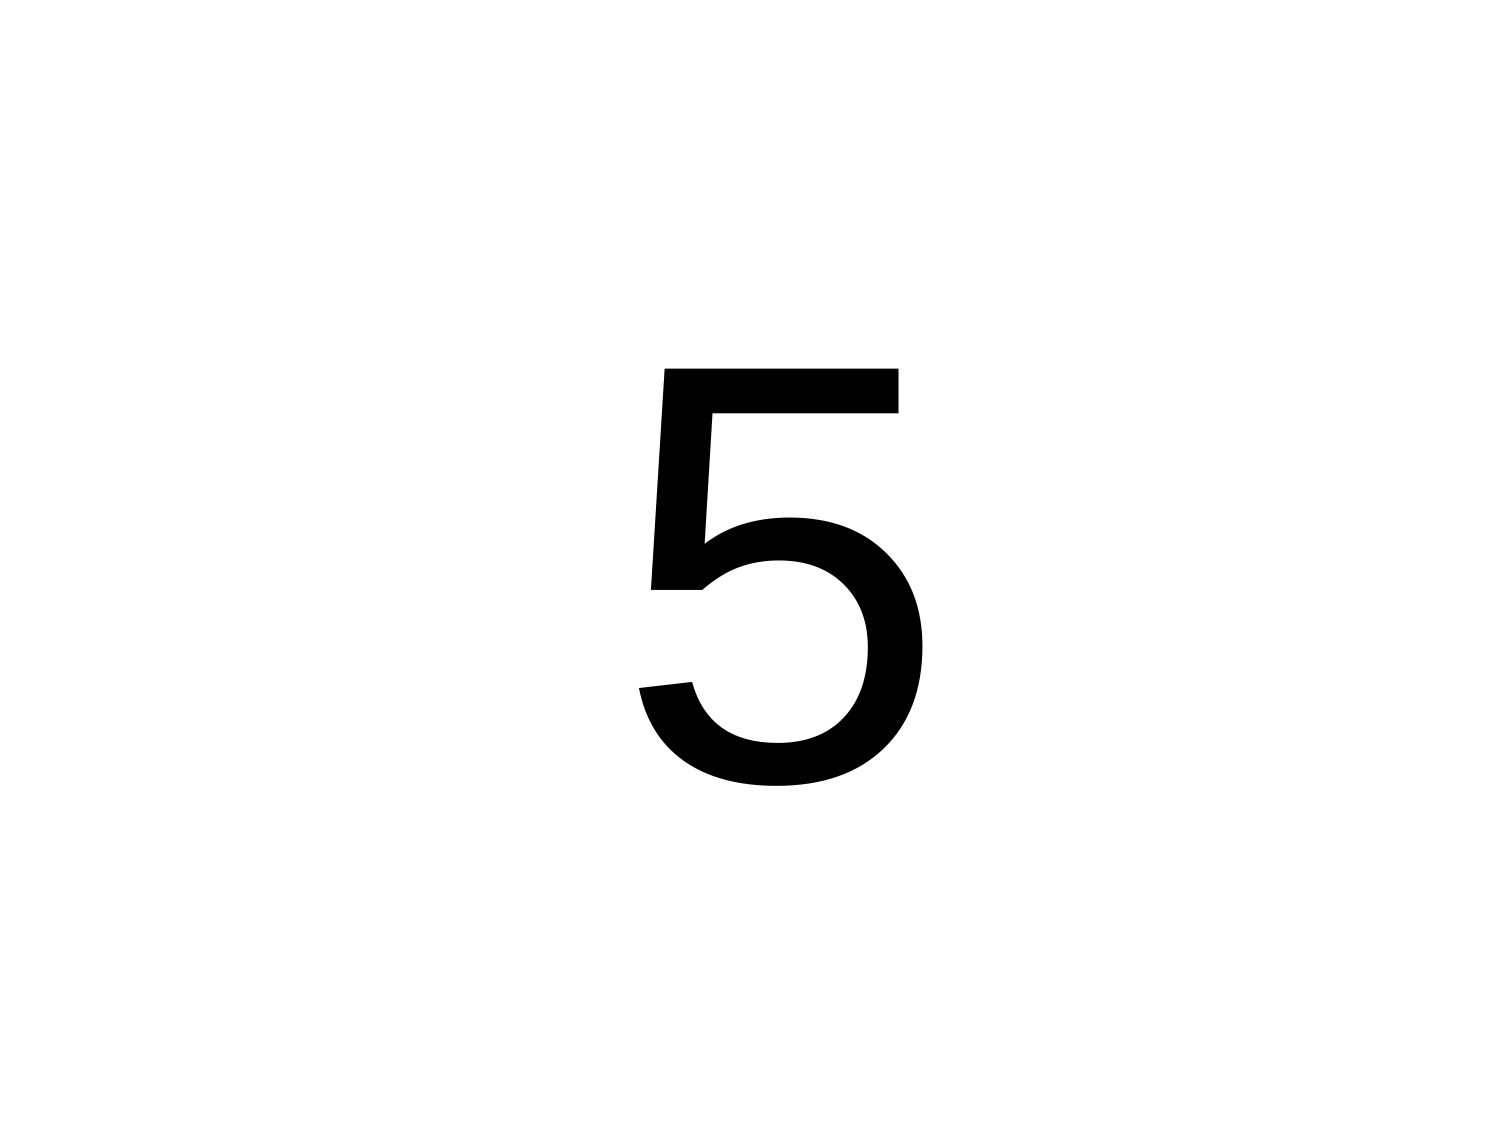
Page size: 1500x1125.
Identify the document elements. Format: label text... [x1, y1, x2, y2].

text_box 5 [449, 174, 1113, 908]
